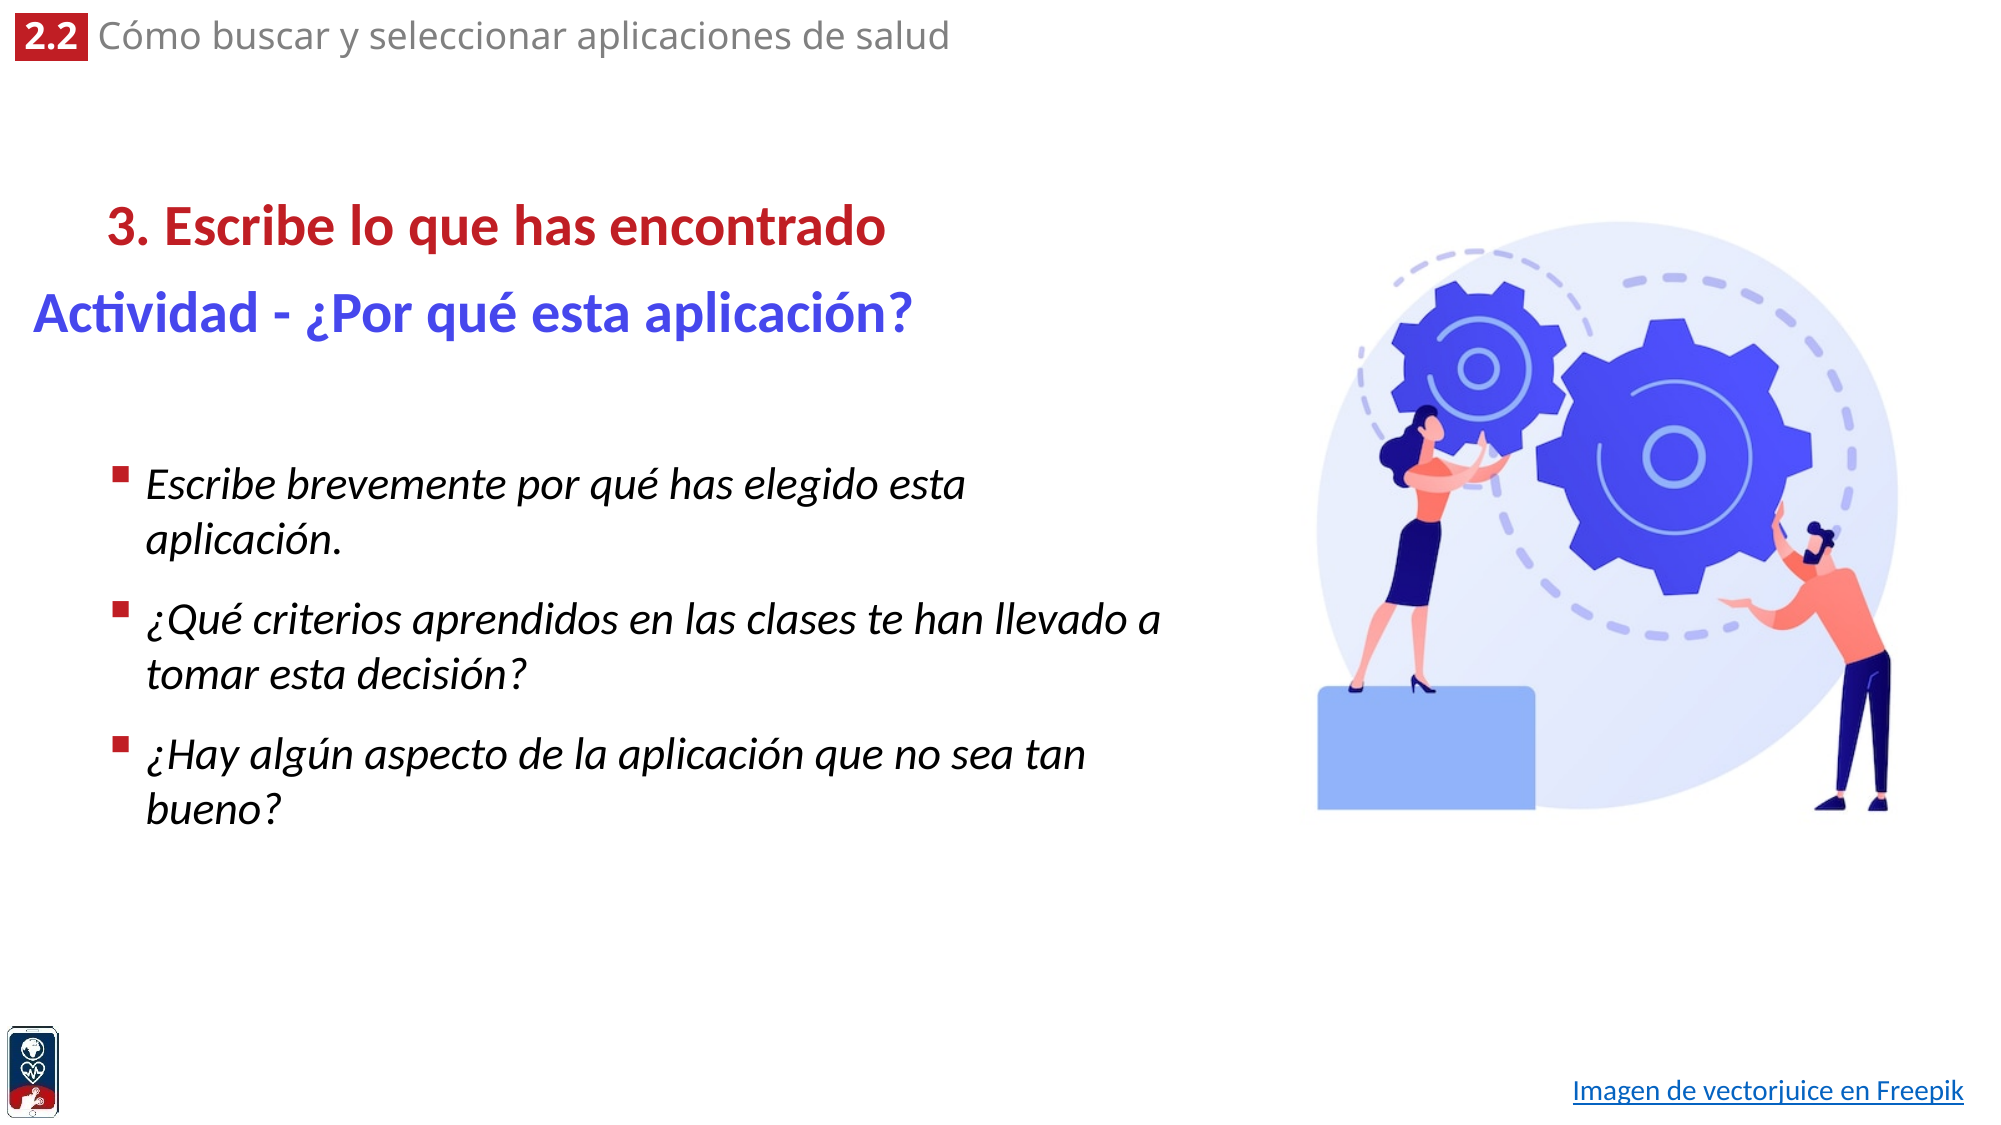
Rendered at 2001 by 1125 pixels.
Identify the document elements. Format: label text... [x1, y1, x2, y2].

picture [1220, 126, 2000, 907]
list Actividad - ¿Por qué esta aplicación? Escribe brevemente por qué has elegido esta aplicación. ¿Qué criterios aprendidos en las clases te han llevado a tomar esta decisión? ¿Hay algún aspecto de la aplicación que no sea tan bueno? [18, 266, 1182, 1065]
picture [7, 1026, 59, 1118]
title 3. Escribe lo que has encontrado [91, 177, 1220, 277]
text_box Imagen de vectorjuice en Freepik [1448, 1064, 1979, 1115]
